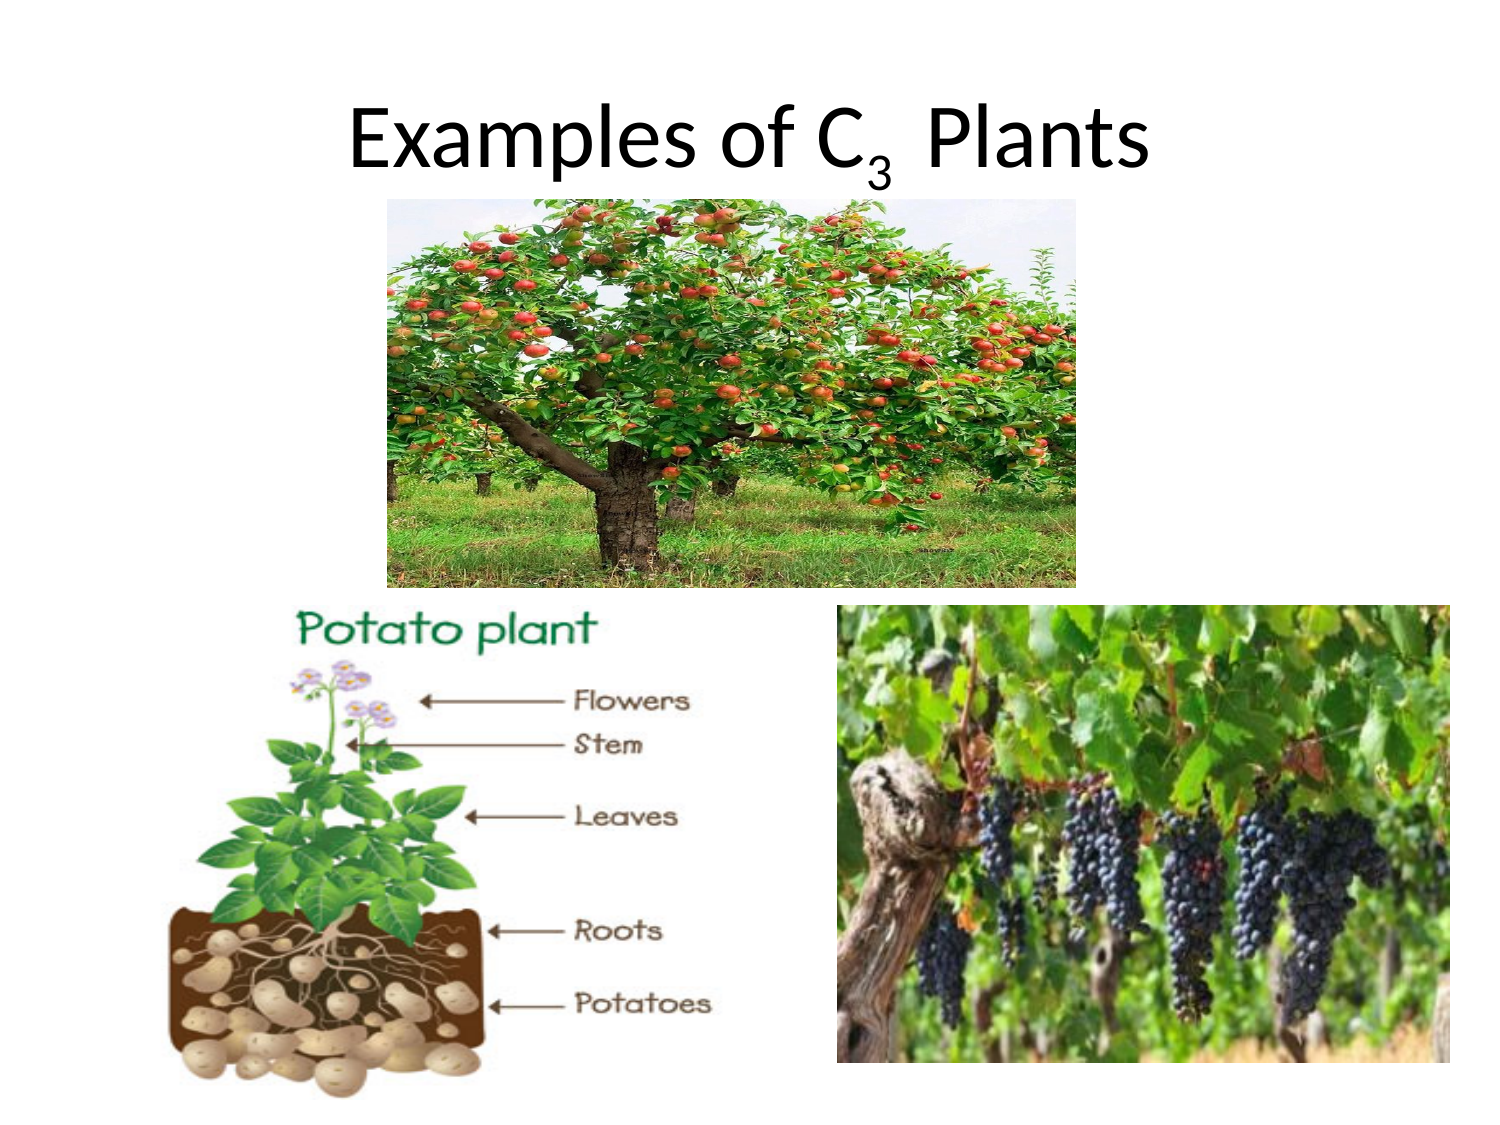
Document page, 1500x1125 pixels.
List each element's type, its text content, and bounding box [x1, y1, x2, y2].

picture [87, 604, 788, 1101]
picture [837, 604, 1451, 1063]
title Examples of C3 Plants [75, 45, 1425, 233]
picture [387, 199, 1076, 588]
